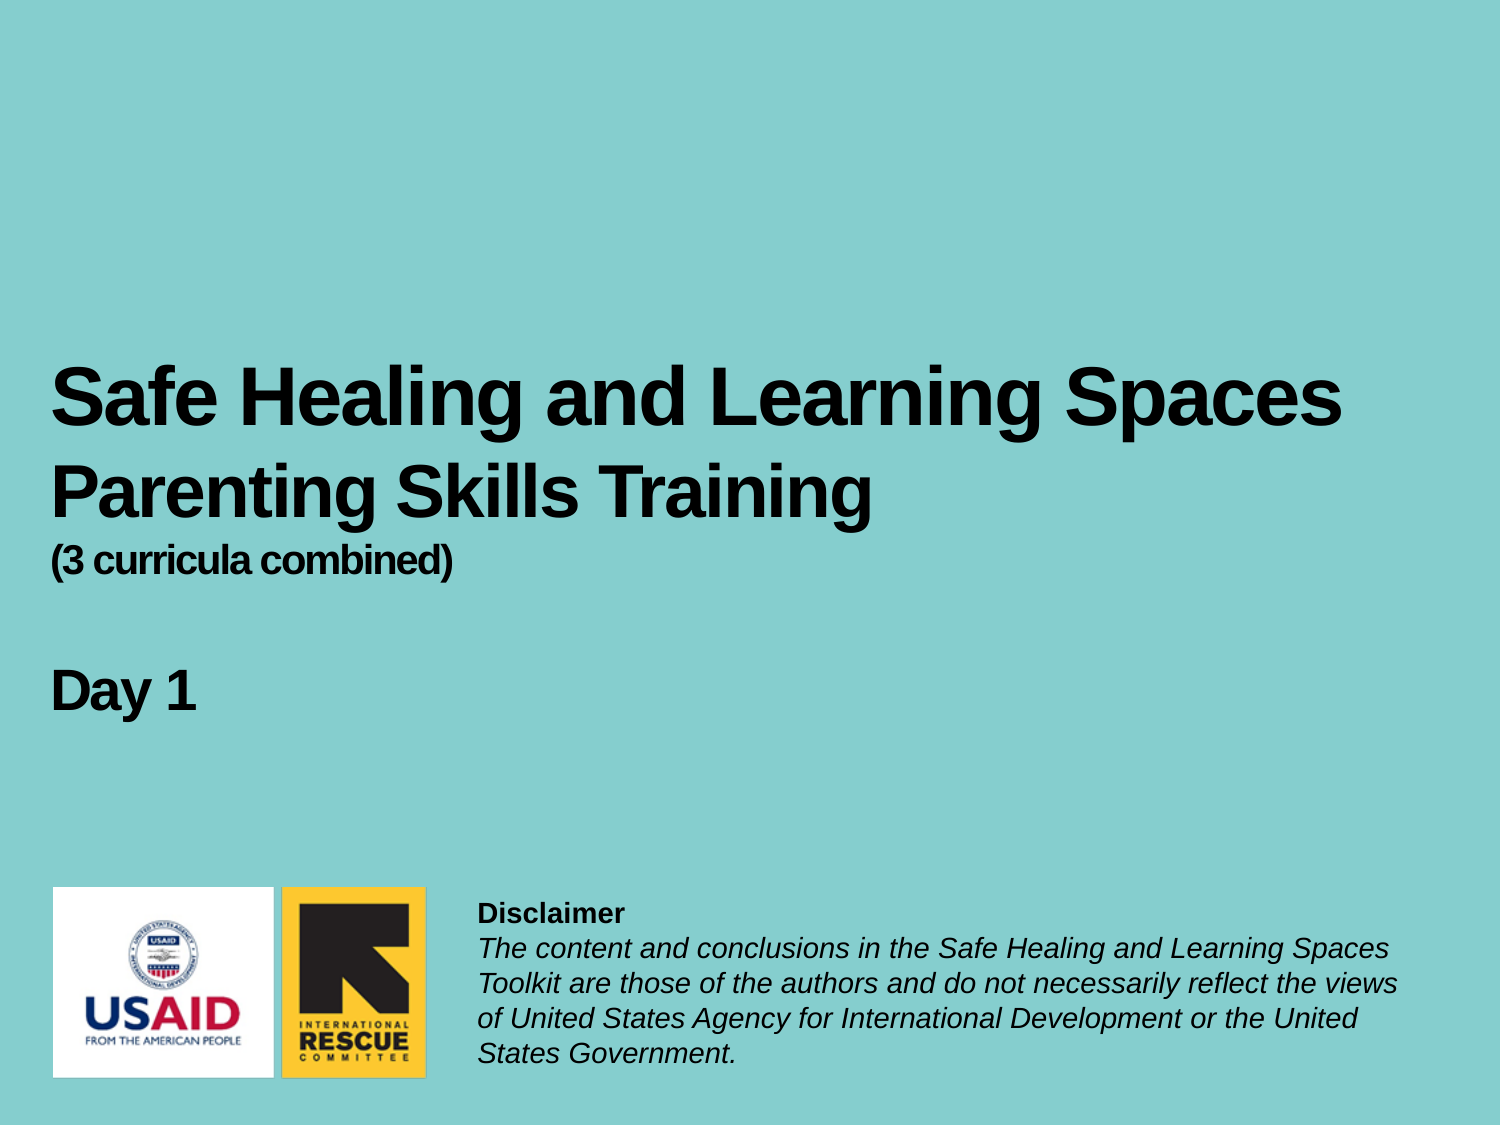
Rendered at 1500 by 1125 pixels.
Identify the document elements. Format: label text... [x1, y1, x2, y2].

picture [53, 887, 429, 1080]
title Safe Healing and Learning Spaces Parenting Skills Training (3 curricula combined) Day 1 [49, 262, 1413, 513]
text_box Disclaimer The content and conclusions in the Safe Healing and Learning Spaces Toolkit are those of the authors and do not necessarily reflect the views of United States Agency for International Development or the United States Government. [462, 887, 1446, 1077]
